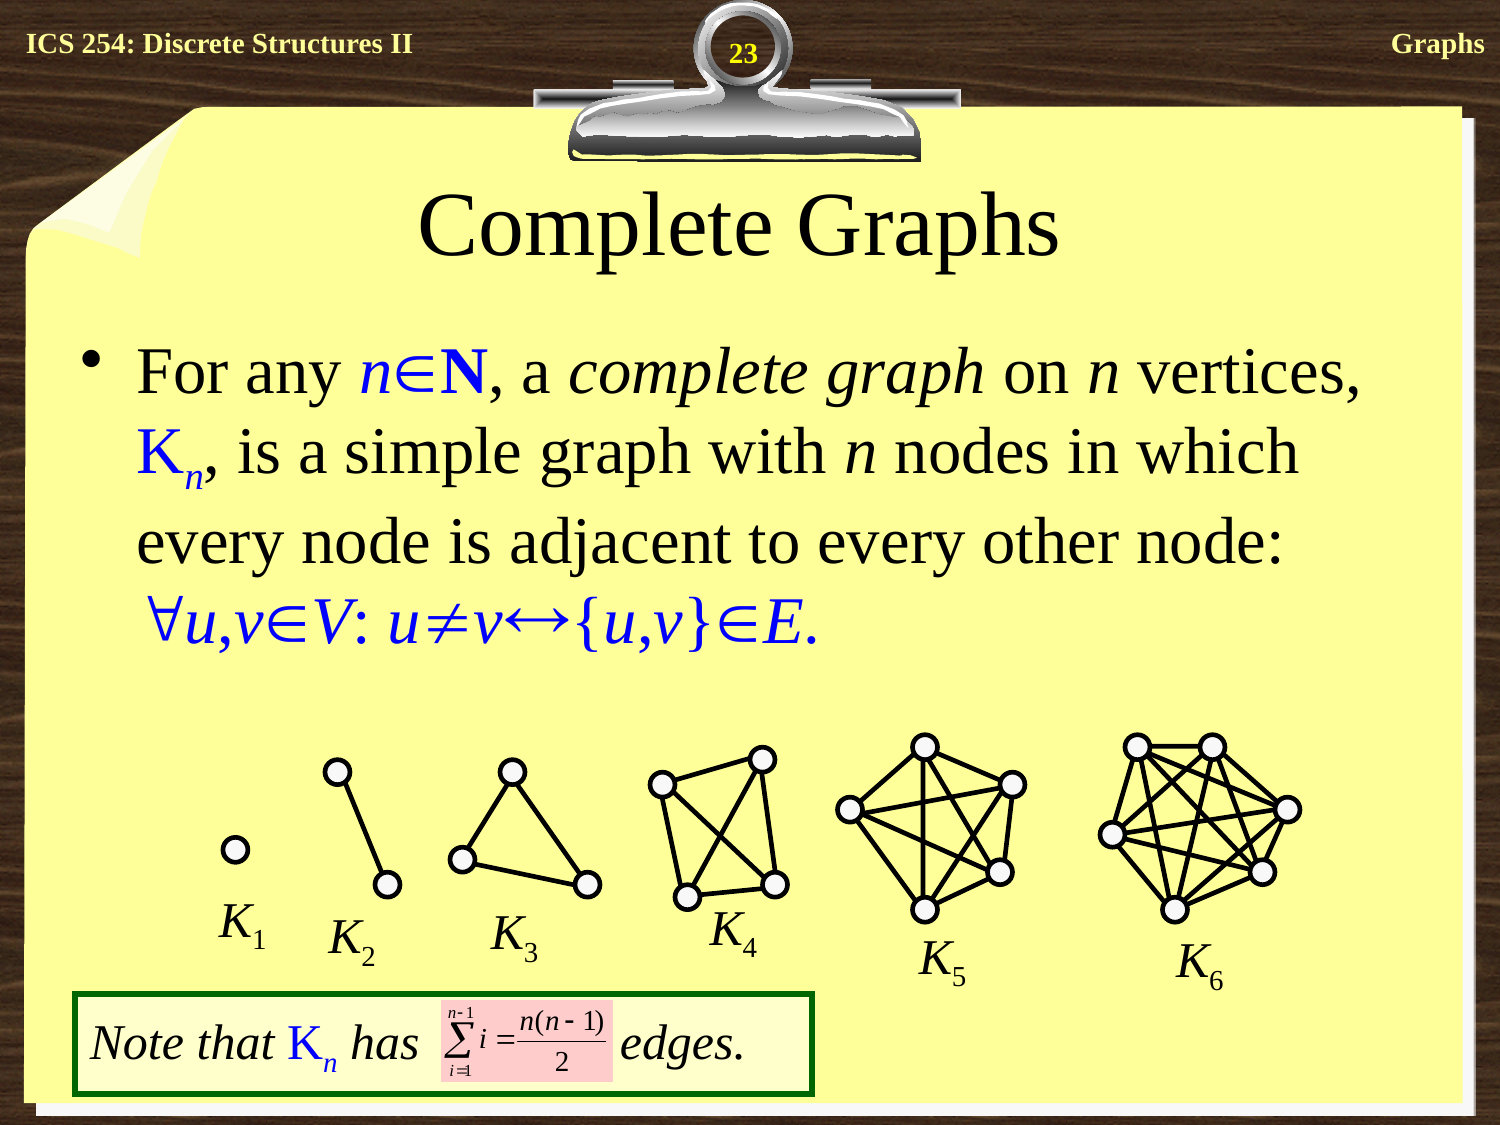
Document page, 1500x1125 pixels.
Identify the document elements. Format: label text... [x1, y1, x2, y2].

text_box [440, 999, 613, 1083]
slide_number 23 [394, 18, 774, 84]
text_box [912, 734, 938, 760]
list For any nN, a complete graph on n vertices, Kn, is a simple graph with n nodes in which every node is adjacent to every other node: u,vV: uv{u,v}E. [64, 318, 1405, 975]
text_box [987, 859, 1013, 885]
text_box [450, 847, 475, 873]
text_box [912, 897, 938, 923]
text_box [375, 872, 400, 898]
text_box [750, 747, 775, 773]
text_box [762, 872, 788, 898]
text_box [575, 872, 601, 898]
text_box Note that Kn has edges. [74, 994, 813, 1094]
text_box [1275, 797, 1300, 823]
text_box [1250, 859, 1276, 885]
text_box [999, 772, 1025, 798]
title Complete Graphs [77, 125, 1403, 313]
text_box [837, 797, 863, 823]
text_box [675, 884, 700, 910]
text_box [1100, 822, 1126, 848]
picture [0, 0, 1500, 1125]
text_box K5 [903, 916, 982, 1000]
text_box K2 [313, 896, 392, 980]
text_box [500, 759, 526, 785]
text_box K4 [694, 887, 773, 971]
text_box [222, 837, 248, 863]
text_box K6 [1161, 920, 1239, 1004]
text_box [1125, 734, 1150, 760]
text_box [324, 759, 350, 785]
text_box K3 [476, 892, 554, 976]
text_box [1162, 897, 1188, 923]
text_box [650, 772, 676, 798]
picture [673, 84, 708, 89]
text_box [1200, 734, 1225, 760]
text_box K1 [204, 879, 282, 963]
